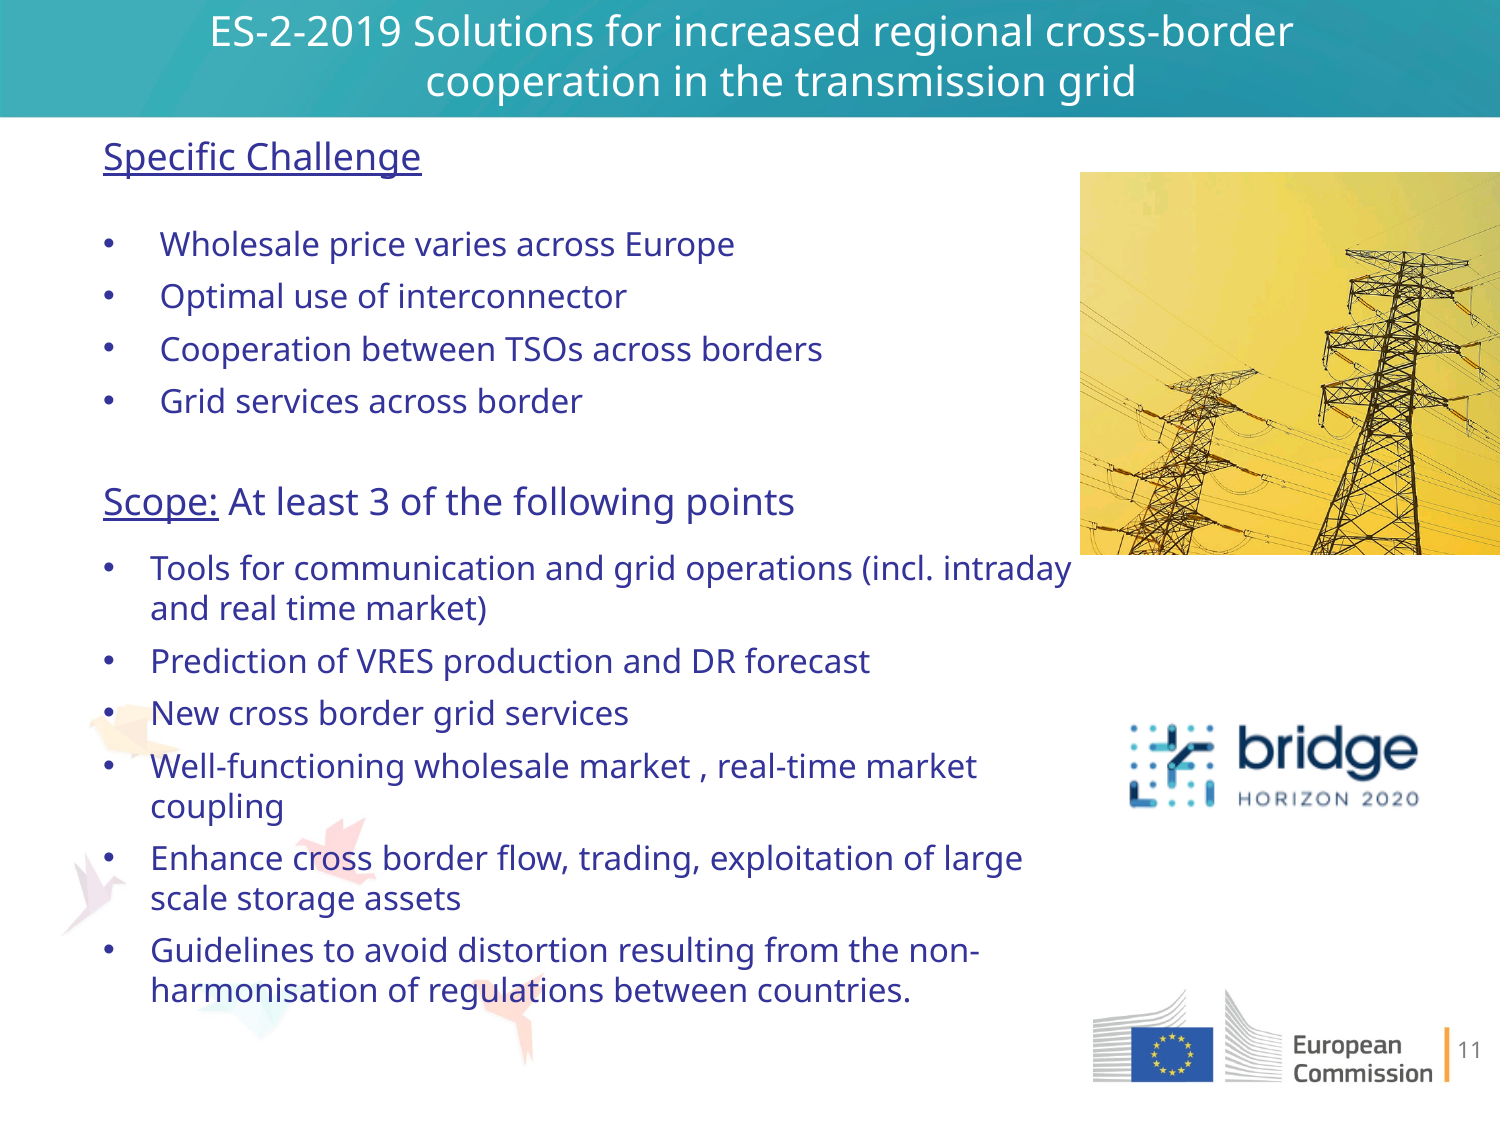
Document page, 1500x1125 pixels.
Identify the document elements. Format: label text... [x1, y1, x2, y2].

title ES-2-2019 Solutions for increased regional cross-border cooperation in the transmission grid [78, 7, 1426, 103]
text_box Specific Challenge Wholesale price varies across Europe Optimal use of interconnector Cooperation between TSOs across borders Grid services across border Scope: At least 3 of the following points Tools for communication and grid operations (incl. intraday and real time market) Prediction of VRES production and DR forecast New cross border grid services Well-functioning wholesale market , real-time market coupling Enhance cross border flow, trading, exploitation of large scale storage assets Guidelines to avoid distortion resulting from the non-harmonisation of regulations between countries. [88, 125, 1105, 1017]
picture [0, 0, 1500, 1124]
